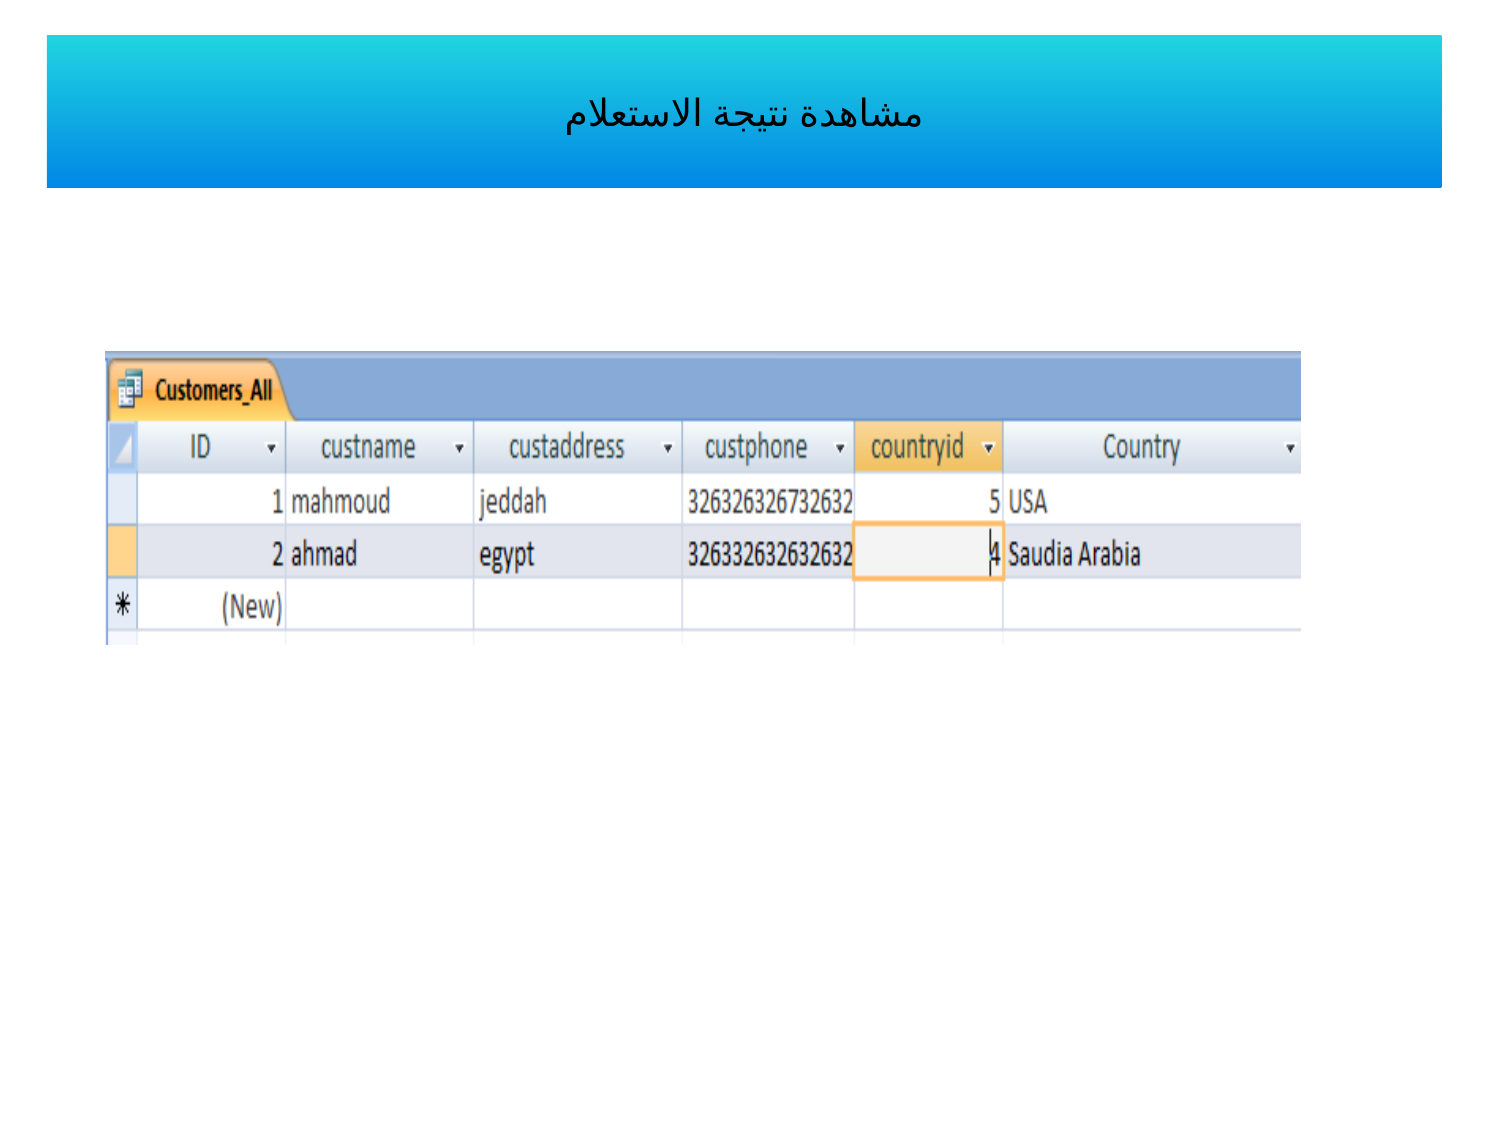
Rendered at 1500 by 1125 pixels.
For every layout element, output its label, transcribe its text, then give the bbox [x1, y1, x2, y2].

title مشاهدة نتيجة الاستعلام [46, 35, 1442, 188]
picture [105, 351, 1302, 645]
